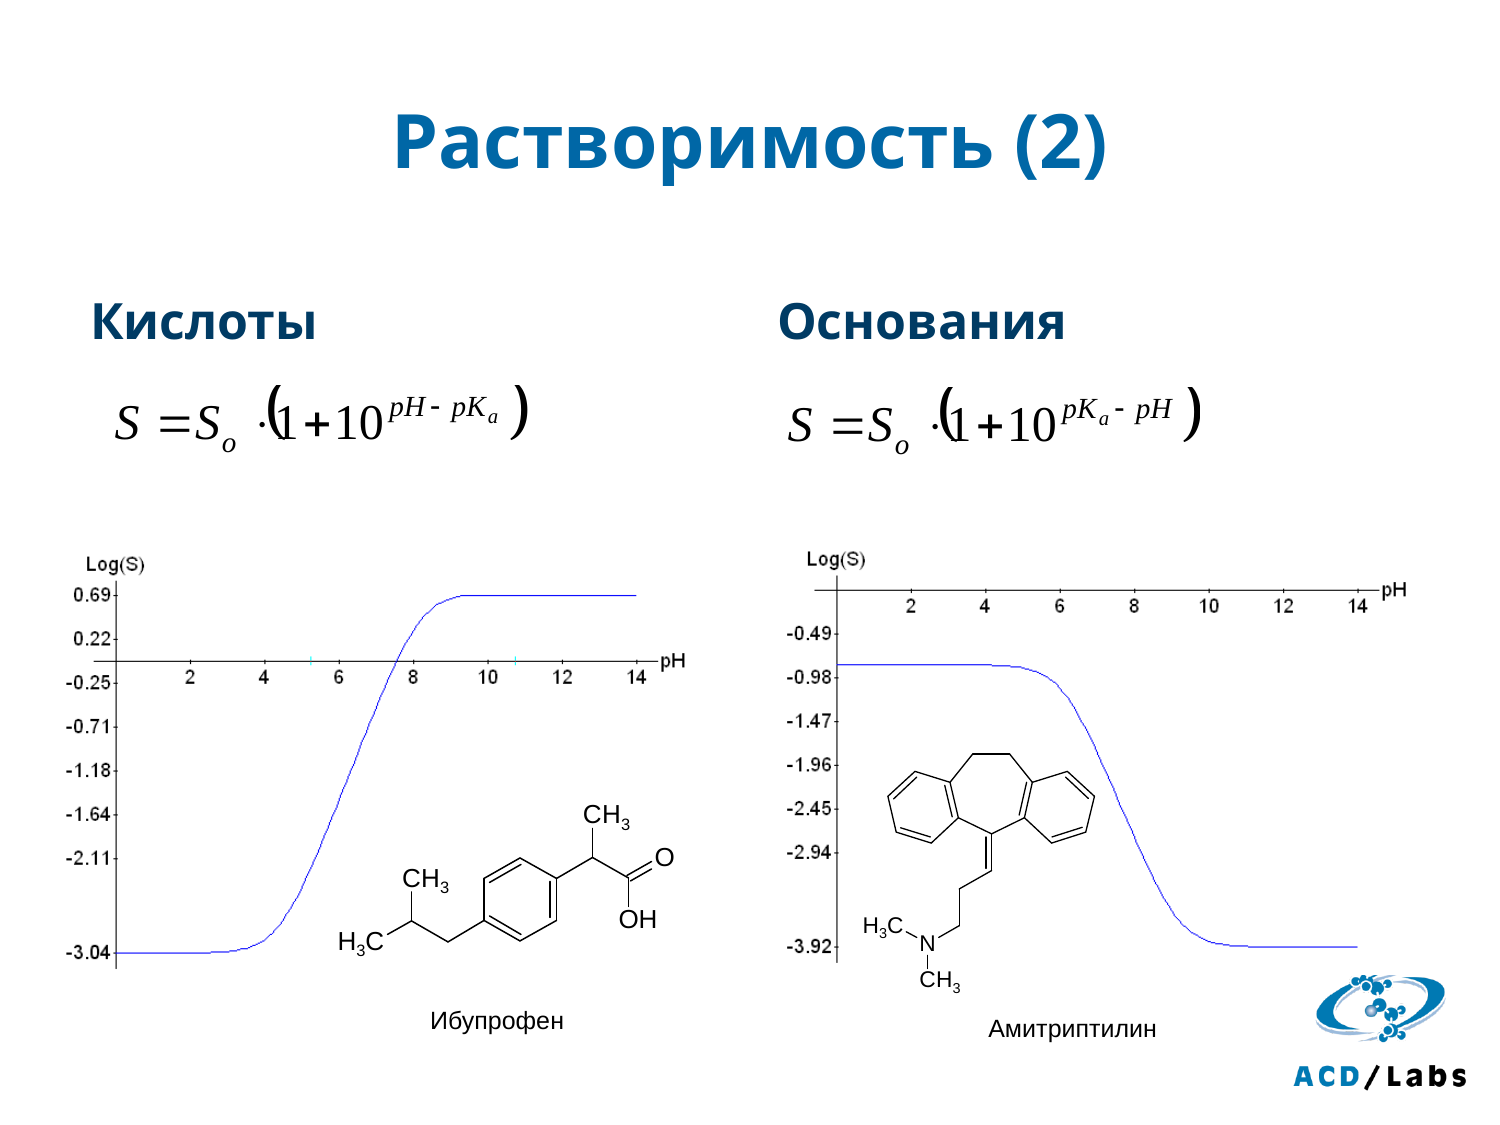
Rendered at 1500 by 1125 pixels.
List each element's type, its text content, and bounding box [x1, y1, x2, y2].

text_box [862, 752, 1105, 998]
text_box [337, 799, 677, 962]
list Основания [761, 251, 1426, 357]
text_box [778, 387, 1201, 467]
title Растворимость (2) [74, 44, 1426, 233]
list Кислоты [74, 251, 738, 357]
picture [49, 549, 714, 981]
picture [762, 533, 1471, 1101]
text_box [105, 385, 528, 465]
text_box Ибупрофен [415, 997, 579, 1043]
text_box Амитриптилин [973, 1004, 1172, 1050]
